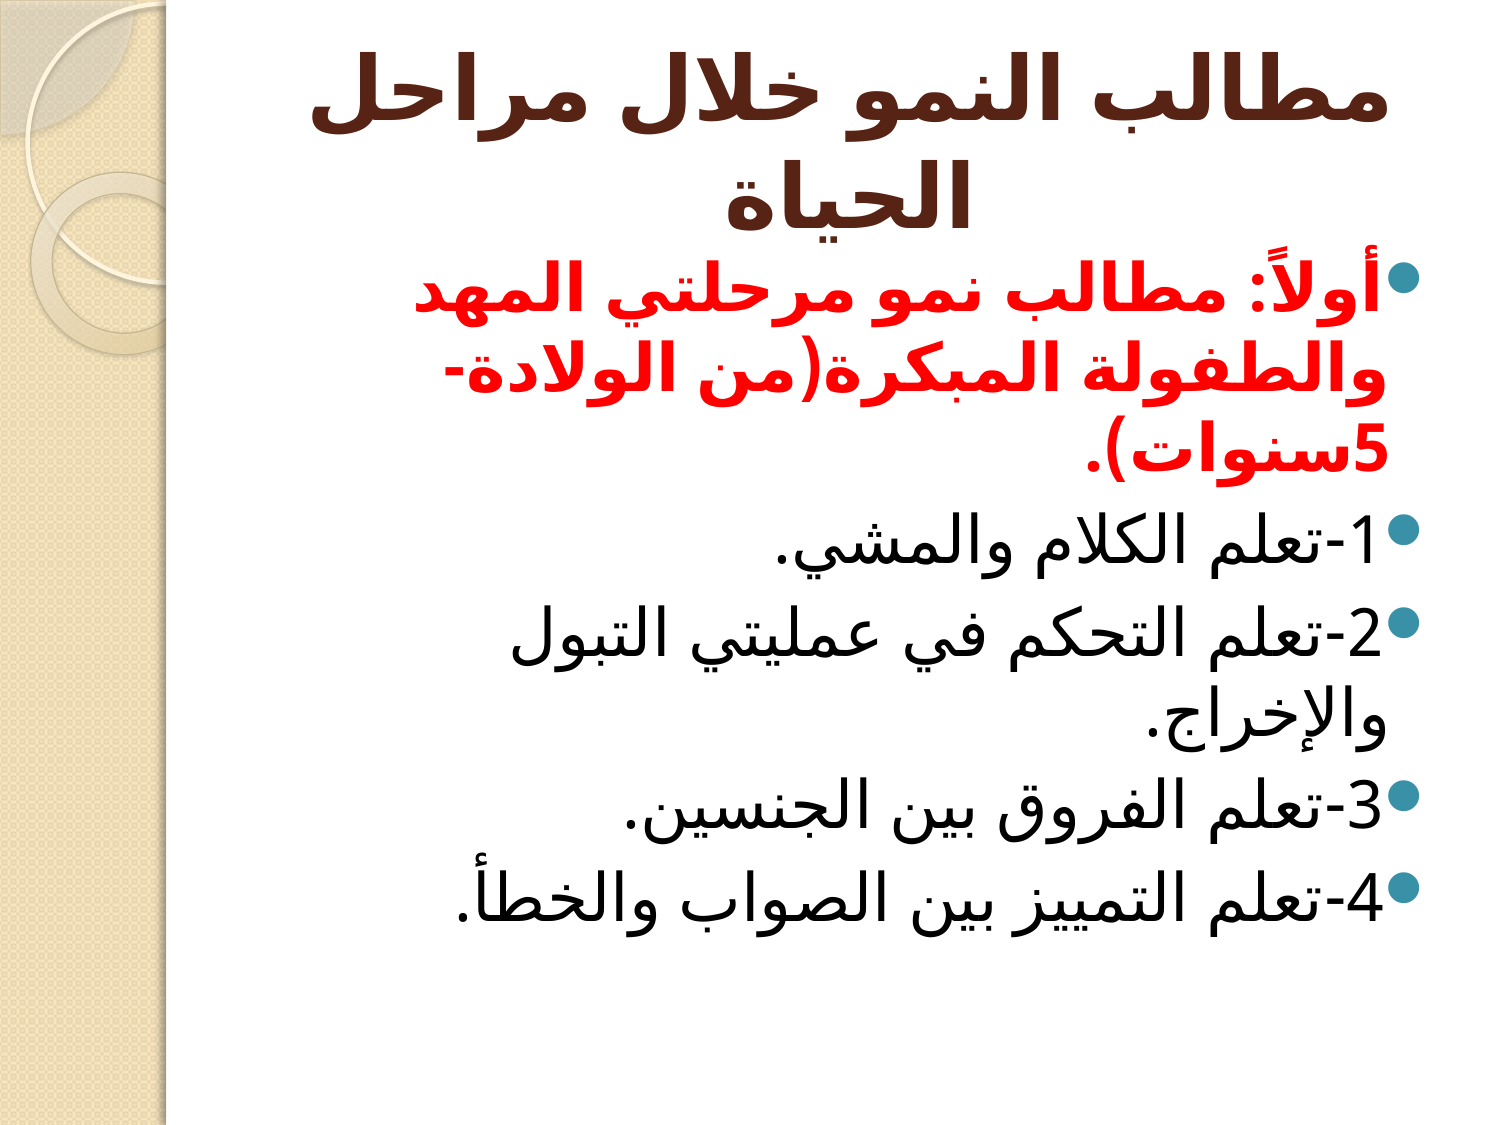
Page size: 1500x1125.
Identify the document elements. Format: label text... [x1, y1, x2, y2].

list أولاً: مطالب نمو مرحلتي المهد والطفولة المبكرة(من الولادة-5سنوات). 1-تعلم الكلام والمشي. 2-تعلم التحكم في عمليتي التبول والإخراج. 3-تعلم الفروق بين الجنسين. 4-تعلم التمييز بين الصواب والخطأ. [235, 237, 1466, 1025]
title مطالب النمو خلال مراحل الحياة [235, 45, 1466, 233]
